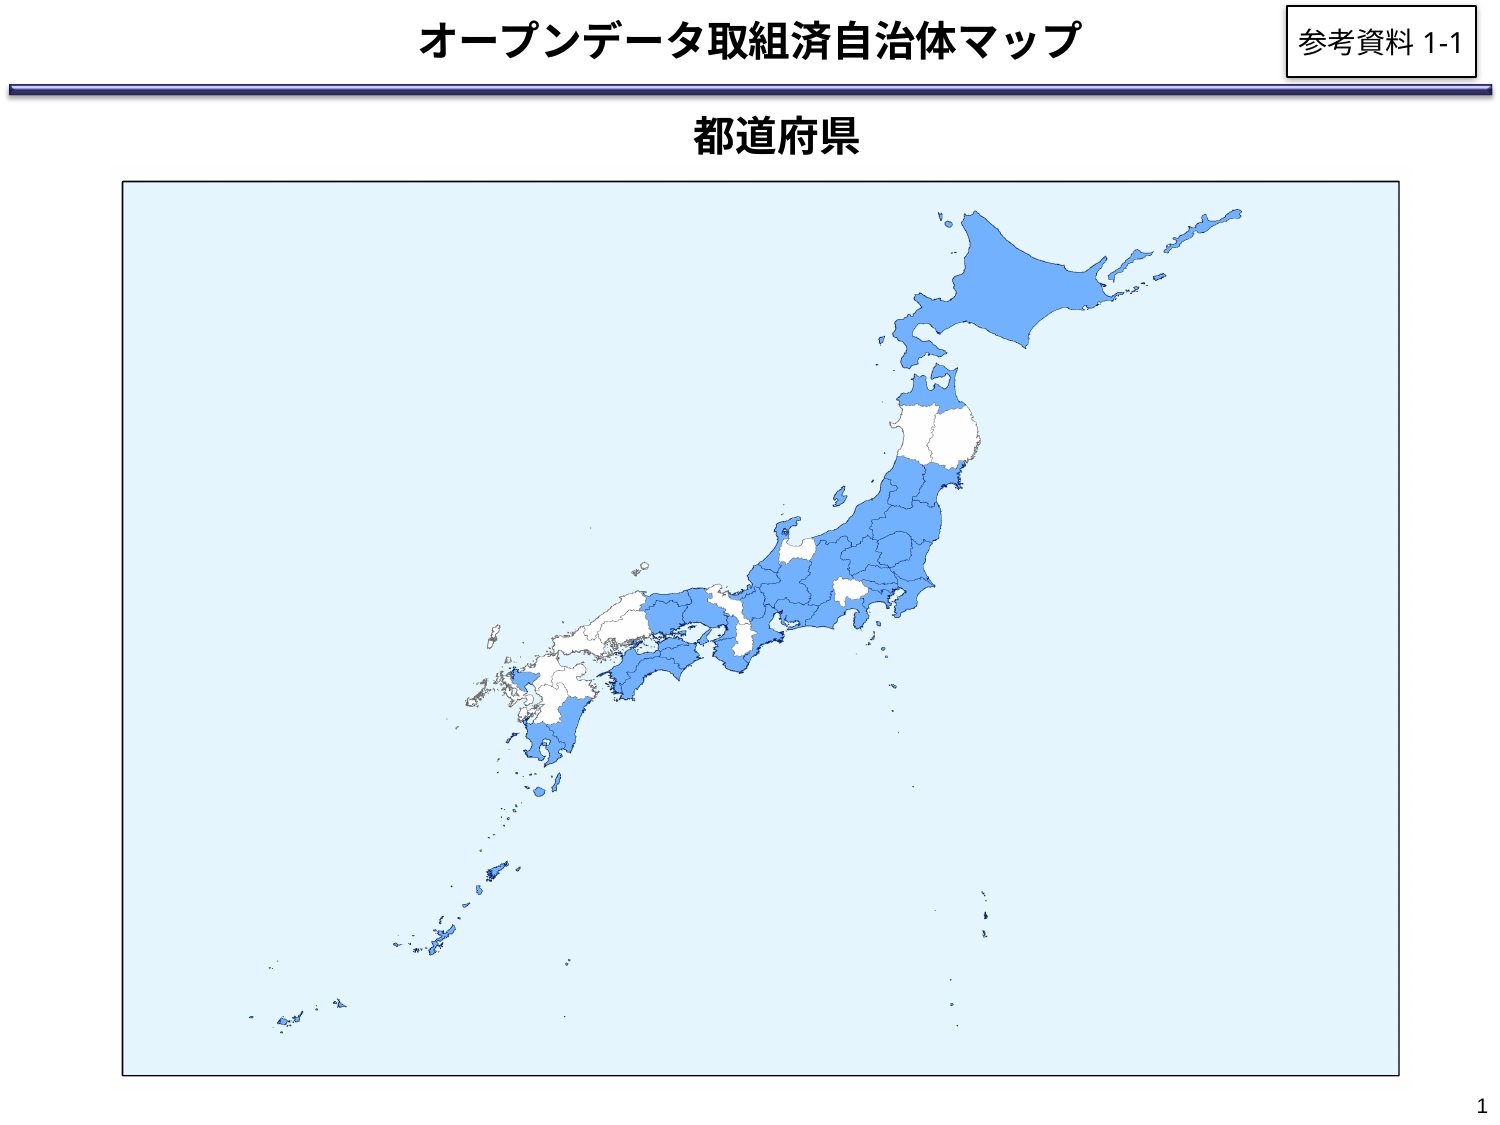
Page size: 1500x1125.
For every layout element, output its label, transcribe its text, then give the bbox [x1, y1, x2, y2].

slide_number 1 [1149, 1078, 1500, 1124]
text_box 都道府県 [639, 101, 916, 165]
picture [0, 83, 1500, 109]
text_box オープンデータ取組済自治体マップ [0, 0, 1500, 83]
picture [107, 166, 1414, 1090]
text_box 参考資料1-1 [1286, 5, 1477, 78]
